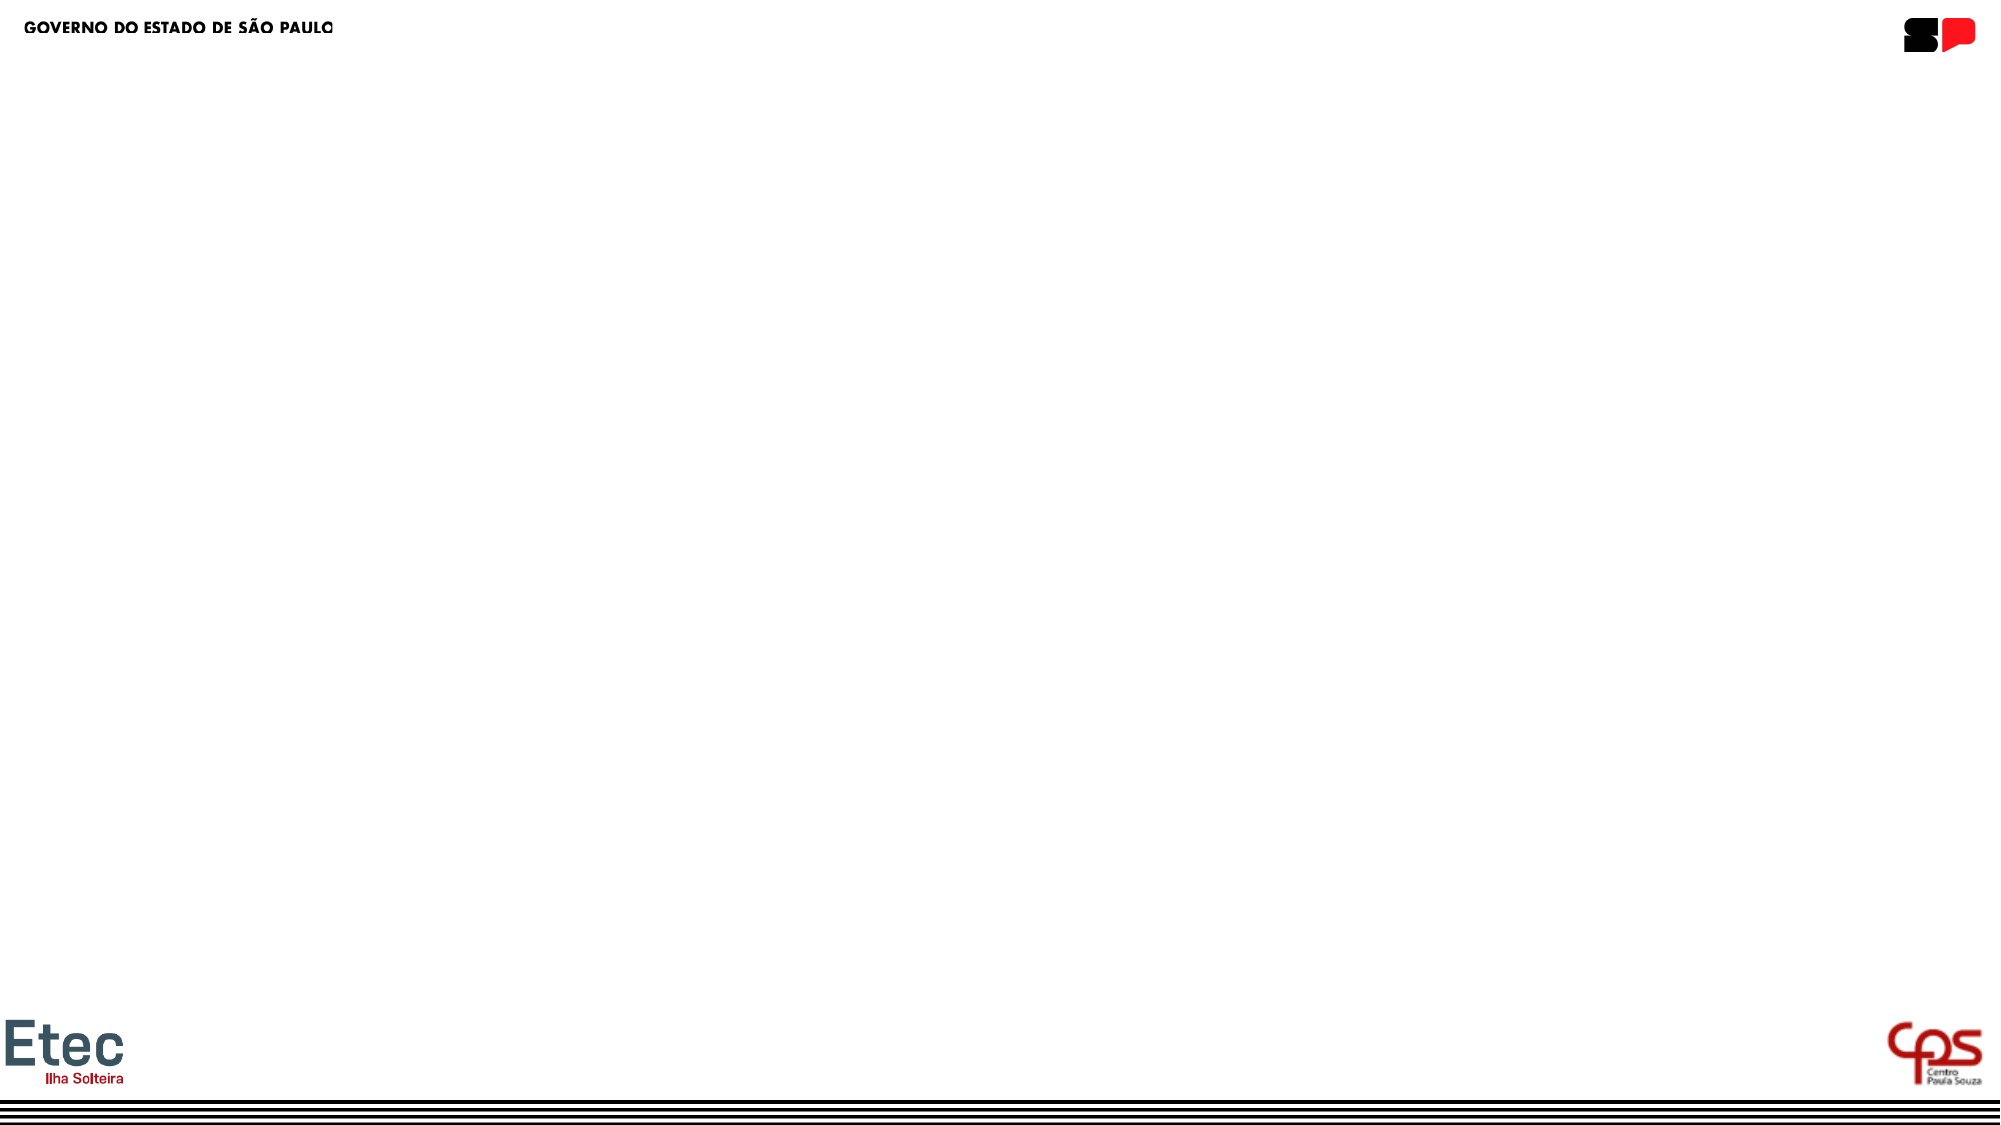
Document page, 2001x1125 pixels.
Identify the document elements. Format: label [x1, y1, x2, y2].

picture [1878, 1009, 1995, 1098]
picture [1, 1004, 126, 1098]
